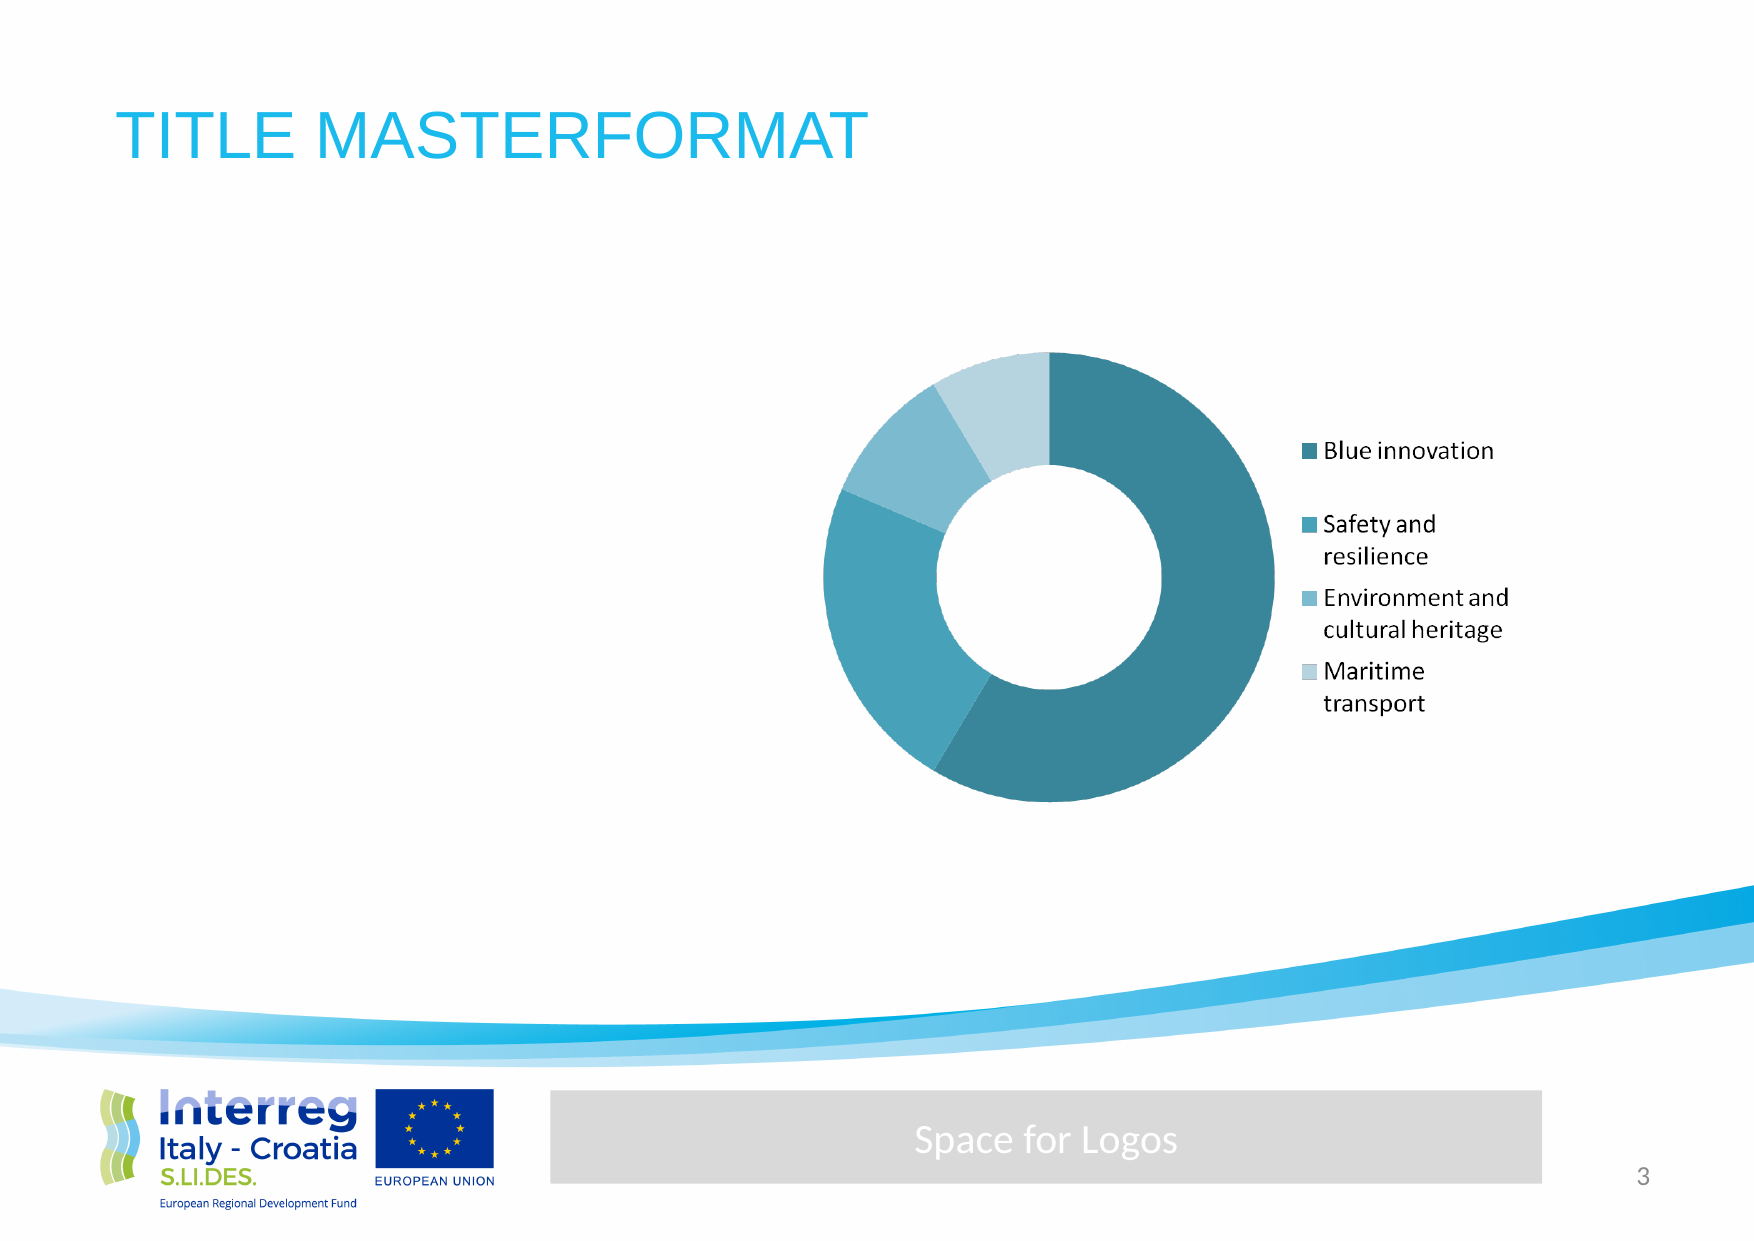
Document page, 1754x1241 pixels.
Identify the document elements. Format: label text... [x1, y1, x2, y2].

picture [0, 0, 1754, 1241]
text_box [801, 315, 1530, 839]
slide_number 3 [1607, 1141, 1666, 1208]
text_box TITLE MASTERFORMAT [97, 83, 1656, 181]
text_box Space for Logos [549, 1089, 1543, 1185]
